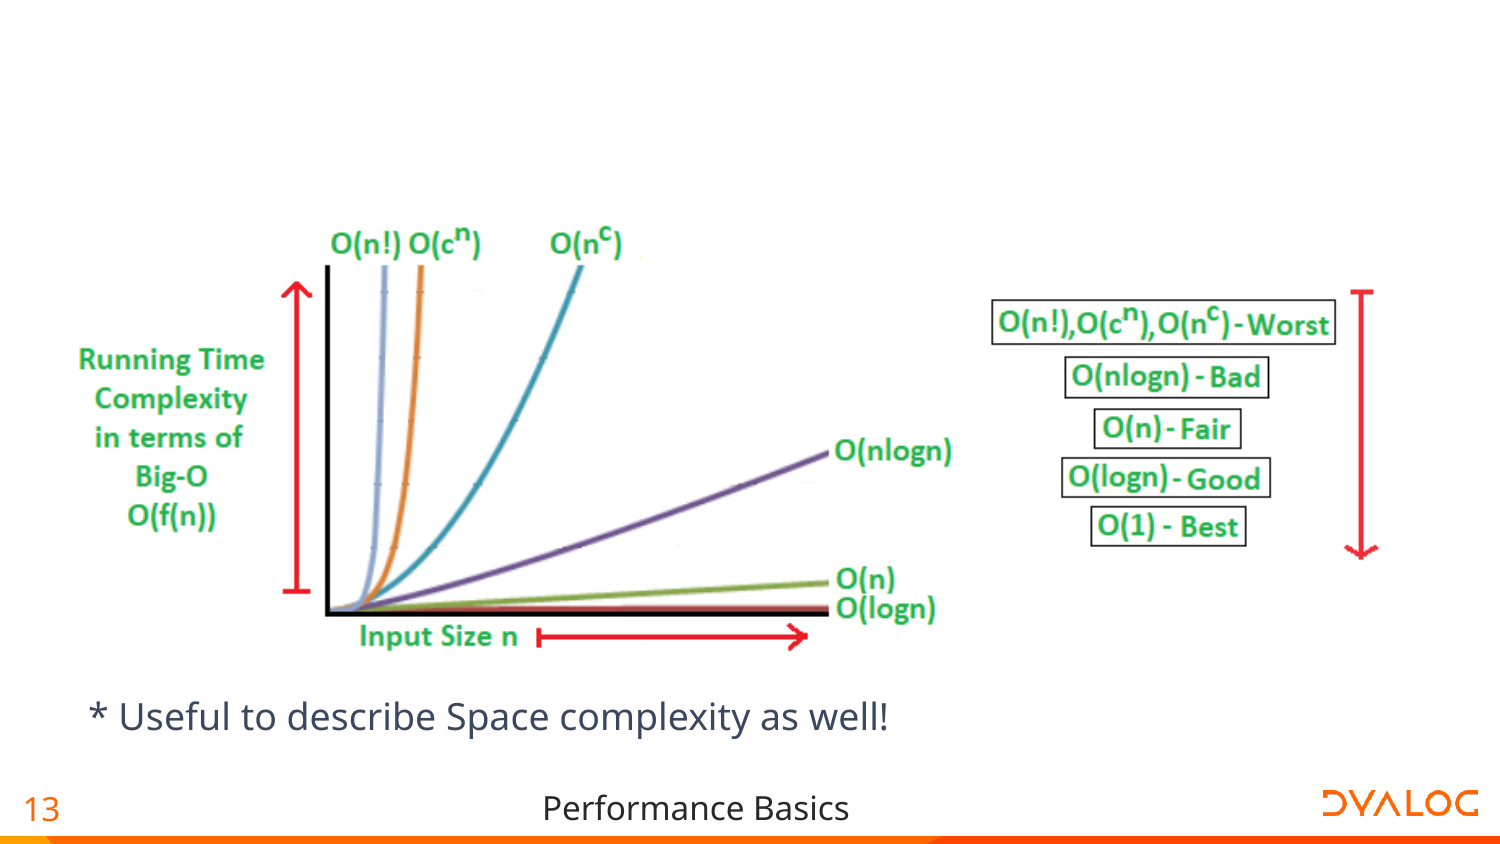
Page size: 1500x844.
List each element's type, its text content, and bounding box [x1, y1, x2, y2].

picture [1323, 790, 1478, 816]
text_box * Useful to describe Space complexity as well! [73, 685, 1427, 746]
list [41, 215, 1412, 657]
picture [0, 836, 1500, 844]
